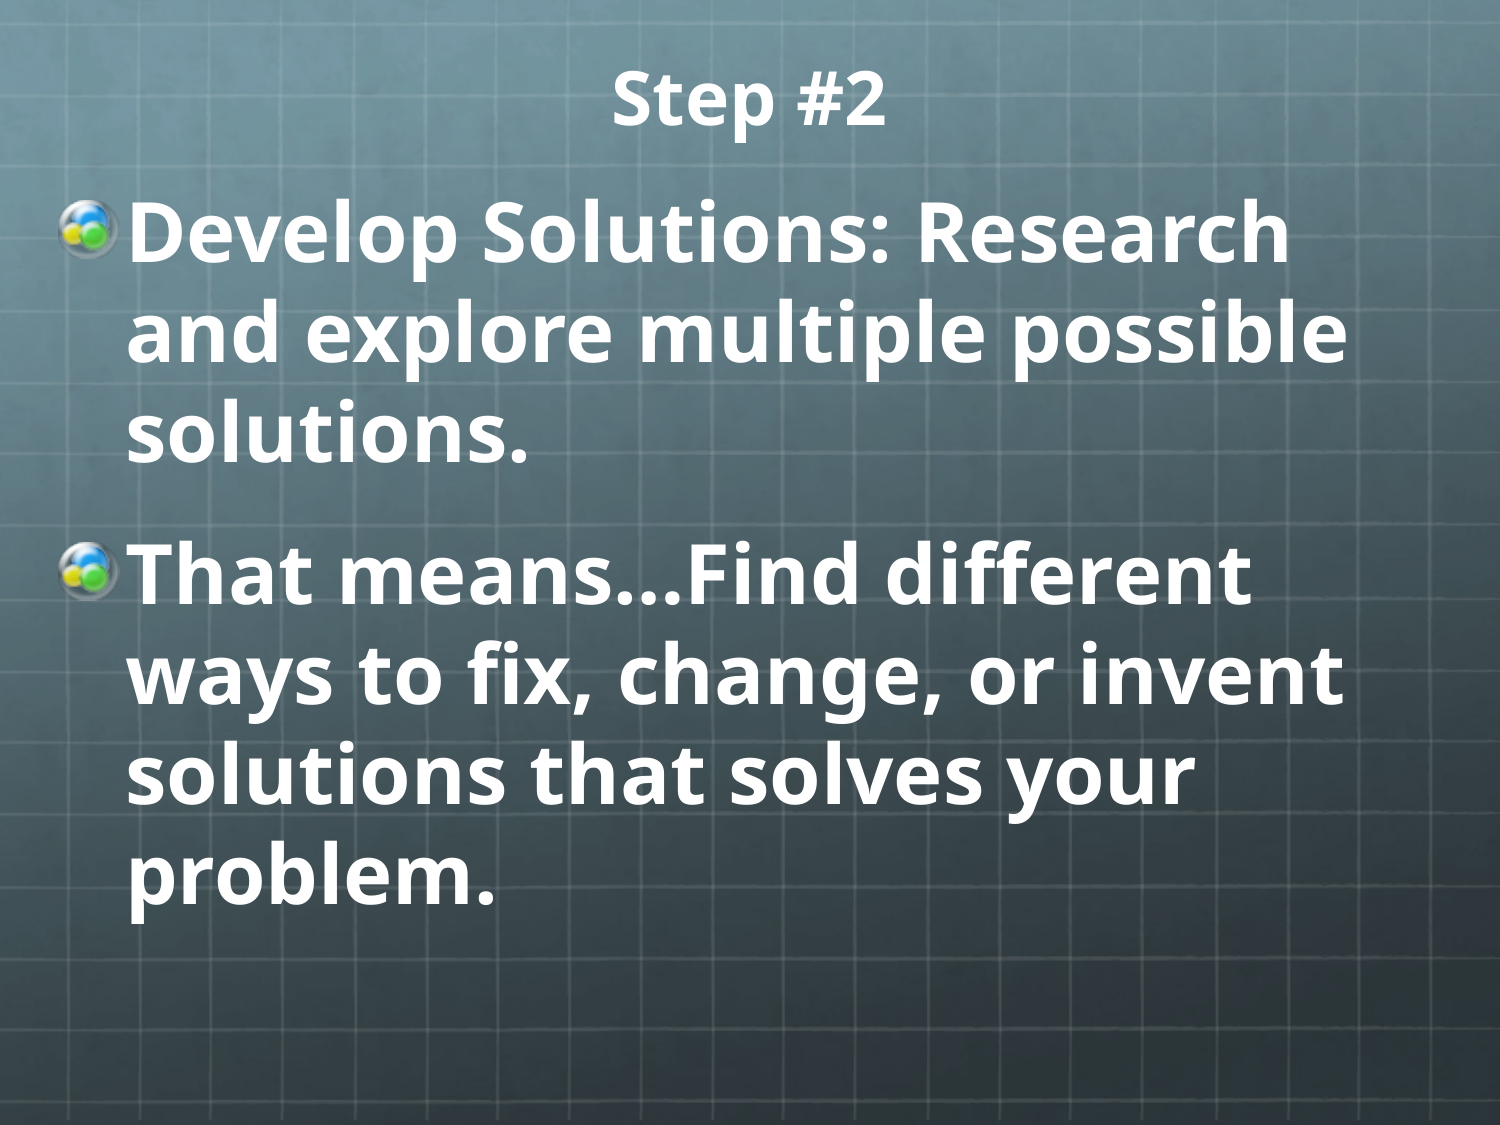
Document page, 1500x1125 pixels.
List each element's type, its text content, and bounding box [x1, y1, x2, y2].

list Develop Solutions: Research and explore multiple possible solutions. That means…Find different ways to fix, change, or invent solutions that solves your problem. [43, 172, 1457, 1074]
title Step #2 [127, 17, 1372, 172]
picture [0, 0, 1500, 1125]
